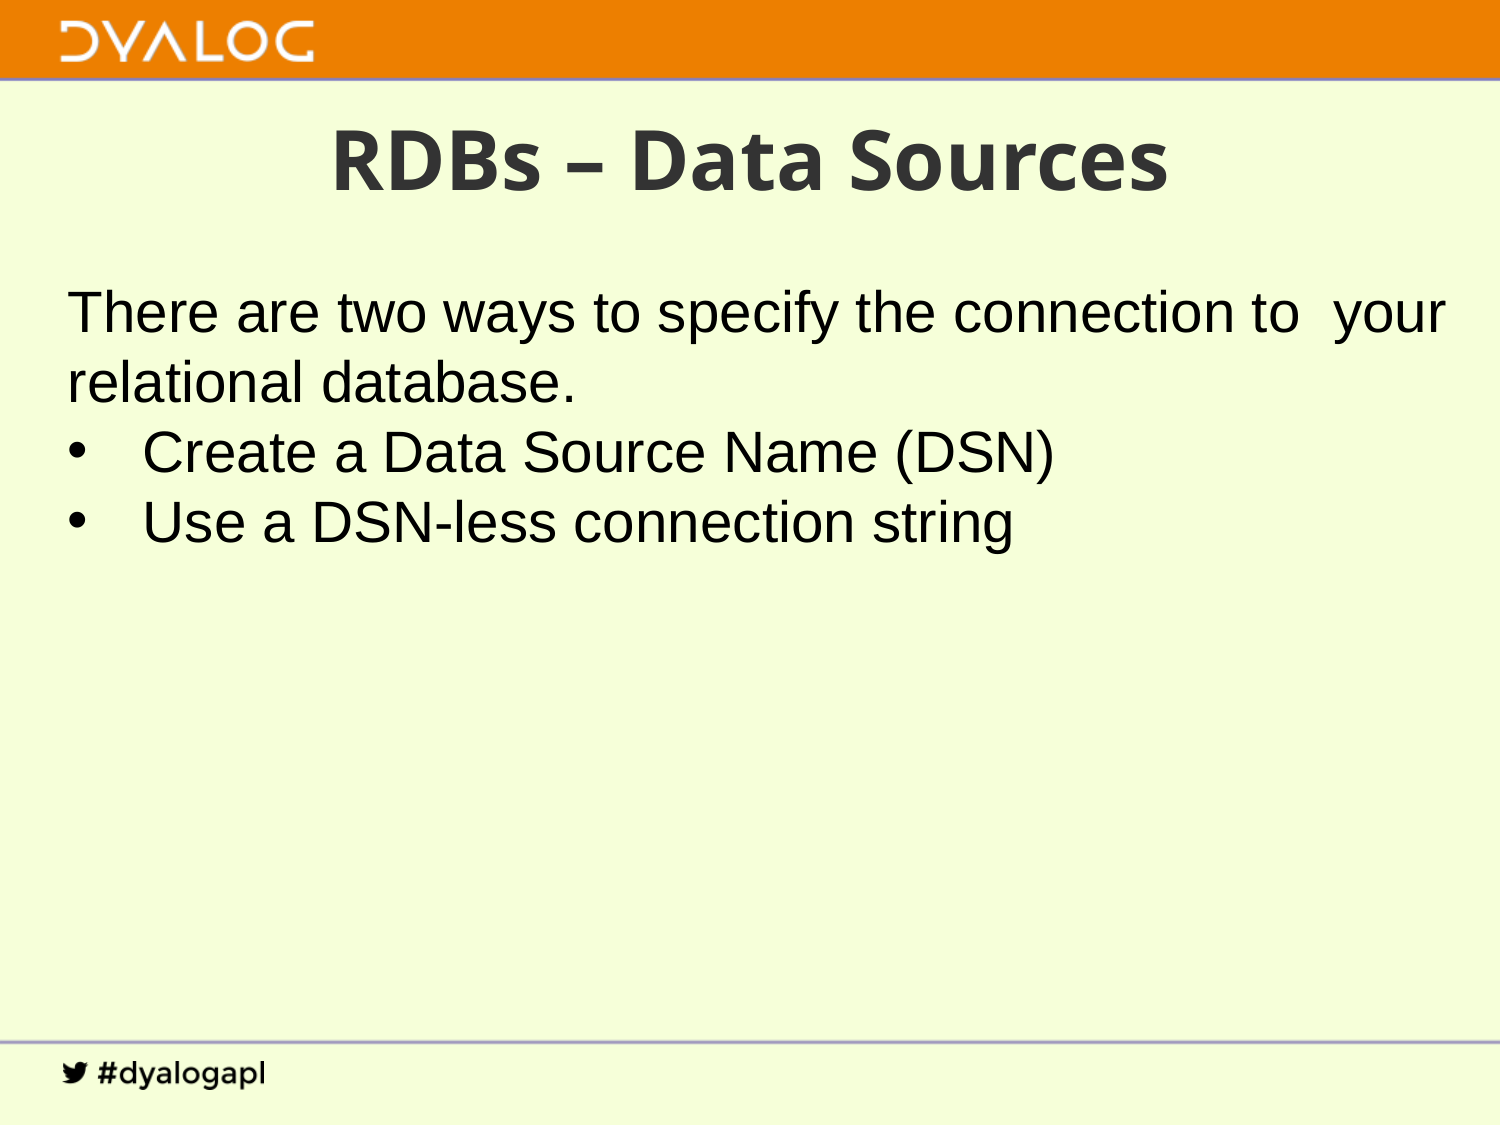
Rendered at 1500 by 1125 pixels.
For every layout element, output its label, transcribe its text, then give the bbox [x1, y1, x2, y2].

picture [0, 0, 1500, 1125]
subtitle There are two ways to specify the connection to your relational database. Create a Data Source Name (DSN) Use a DSN-less connection string [53, 267, 1483, 965]
title RDBs – Data Sources [112, 99, 1388, 268]
